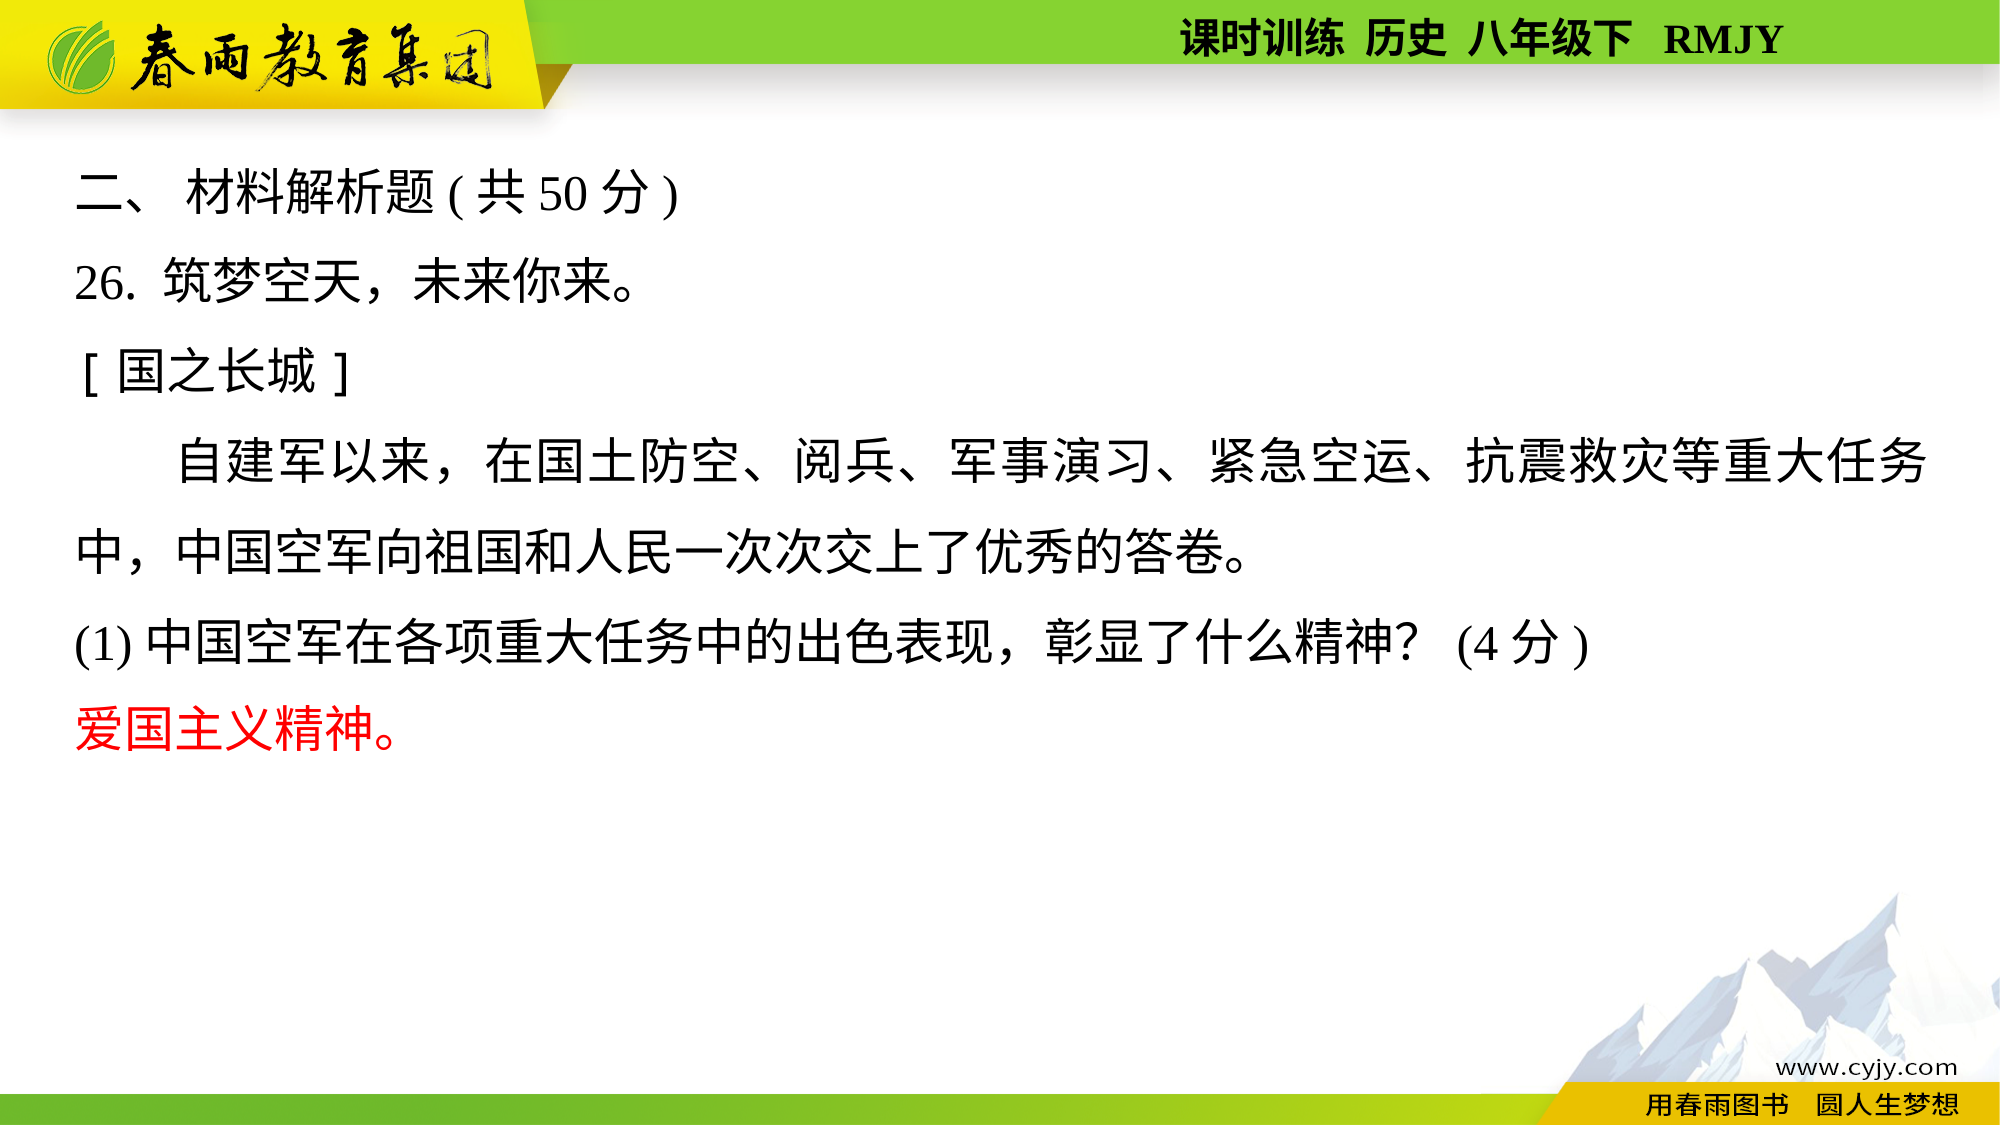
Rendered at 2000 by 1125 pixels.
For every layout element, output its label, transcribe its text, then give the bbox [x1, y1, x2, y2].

list 二、 材料解析题(共50分) 26. 筑梦空天，未来你来。 [国之长城] 自建军以来，在国土防空、阅兵、军事演习、紧急空运、抗震救灾等重大任务中，中国空军向祖国和人民一次次交上了优秀的答卷。 (1)中国空军在各项重大任务中的出色表现，彰显了什么精神？(4分) [59, 122, 1944, 659]
picture [0, 0, 2000, 1125]
text_box 爱国主义精神。 [59, 659, 1944, 765]
